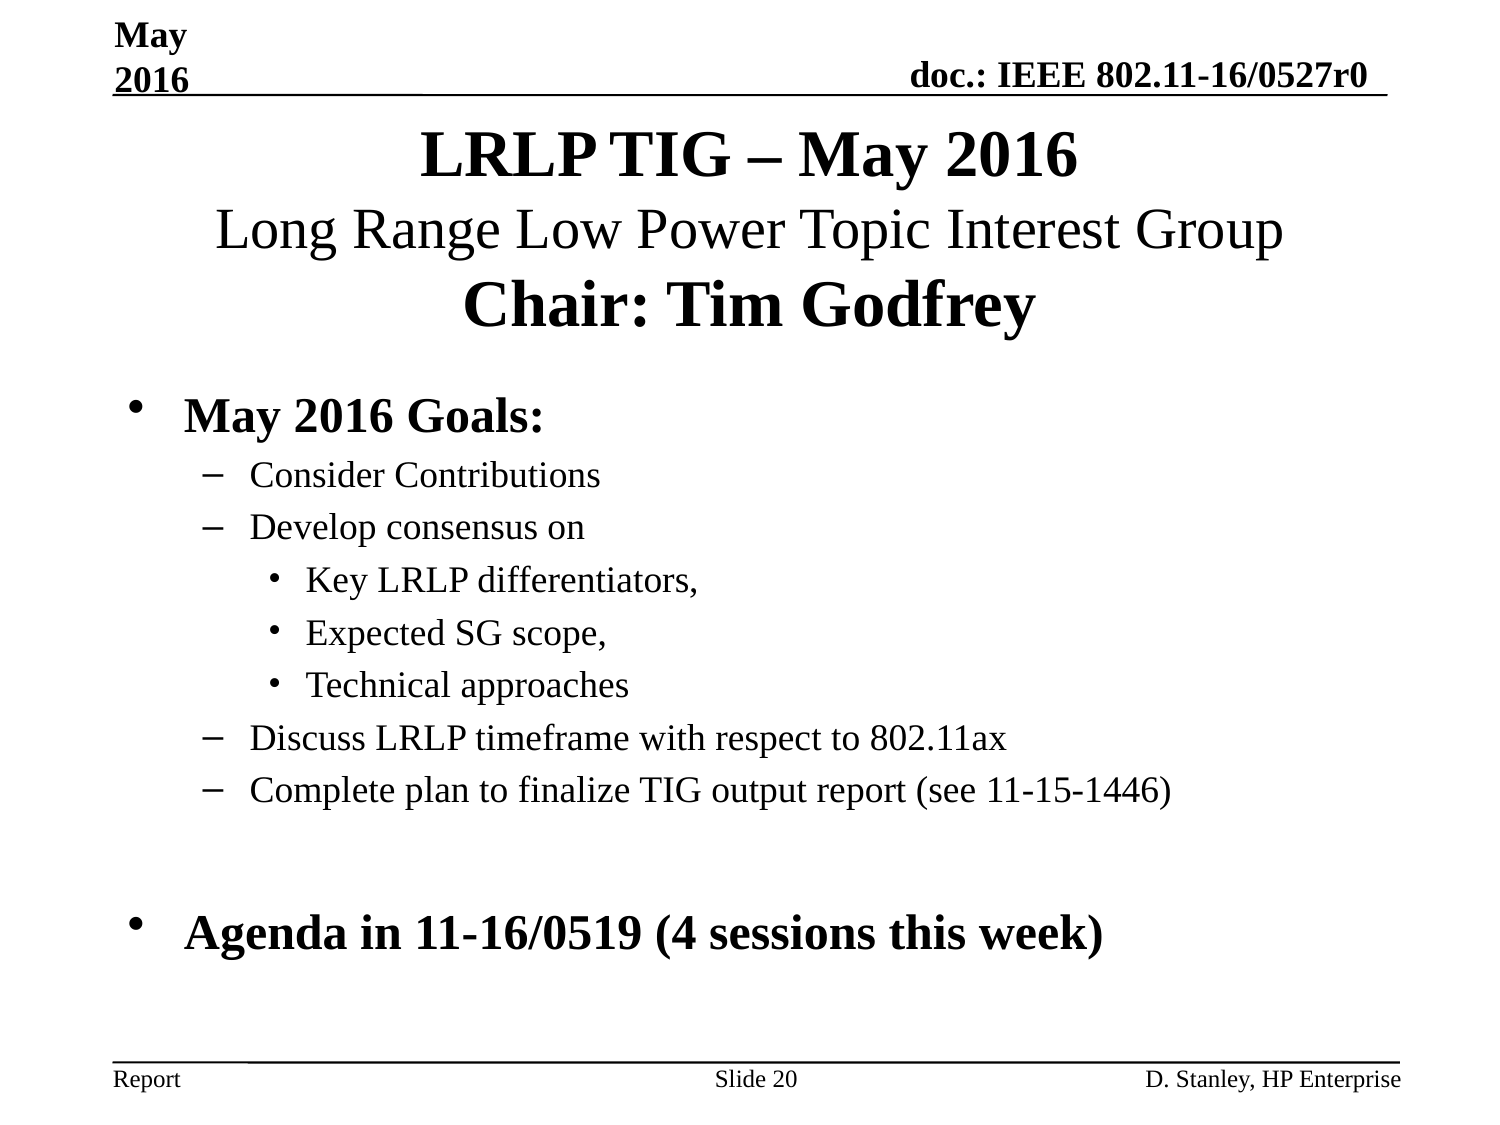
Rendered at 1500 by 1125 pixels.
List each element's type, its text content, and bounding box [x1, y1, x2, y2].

list May 2016 Goals: Consider Contributions Develop consensus on Key LRLP differentiators, Expected SG scope, Technical approaches Discuss LRLP timeframe with respect to 802.11ax Complete plan to finalize TIG output report (see 11-15-1446) Agenda in 11-16/0519 (4 sessions this week) [112, 375, 1388, 1113]
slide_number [114, 54, 269, 100]
footer D. Stanley, HP Enterprise [1057, 1062, 1402, 1093]
title LRLP TIG – May 2016 Long Range Low Power Topic Interest Group Chair: Tim Godfrey [112, 137, 1388, 313]
slide_number Slide 20 [712, 1062, 800, 1093]
